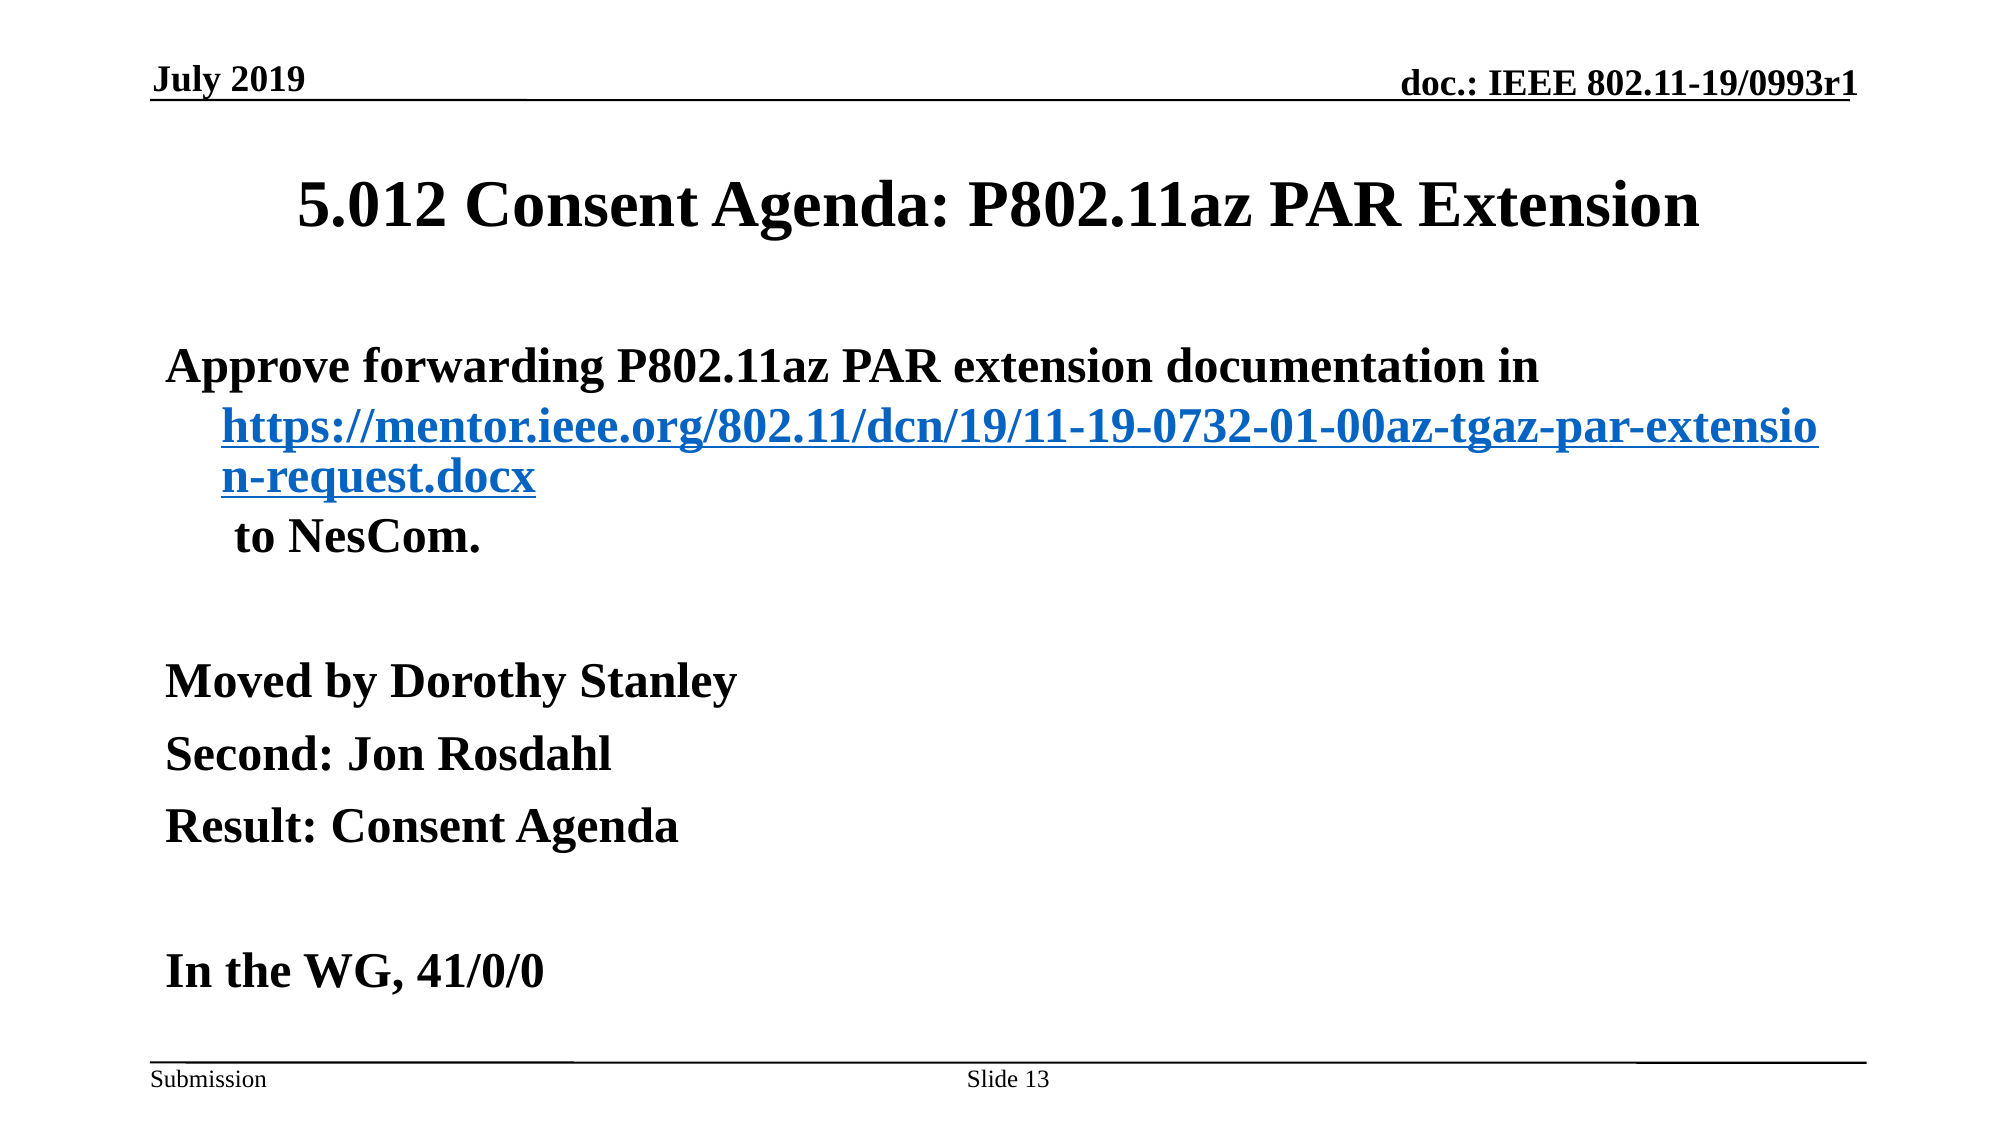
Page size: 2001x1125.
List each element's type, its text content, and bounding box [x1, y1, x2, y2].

slide_number Slide 13 [950, 1061, 1067, 1123]
title 5.012 Consent Agenda: P802.11az PAR Extension [149, 112, 1850, 288]
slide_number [152, 54, 563, 100]
list Approve forwarding P802.11az PAR extension documentation in https://mentor.ieee.org/802.11/dcn/19/11-19-0732-01-00az-tgaz-par-extension-request.docx to NesCom. Moved by Dorothy Stanley Second: Jon Rosdahl Result: Consent Agenda In the WG, 41/0/0 [149, 324, 1850, 1063]
